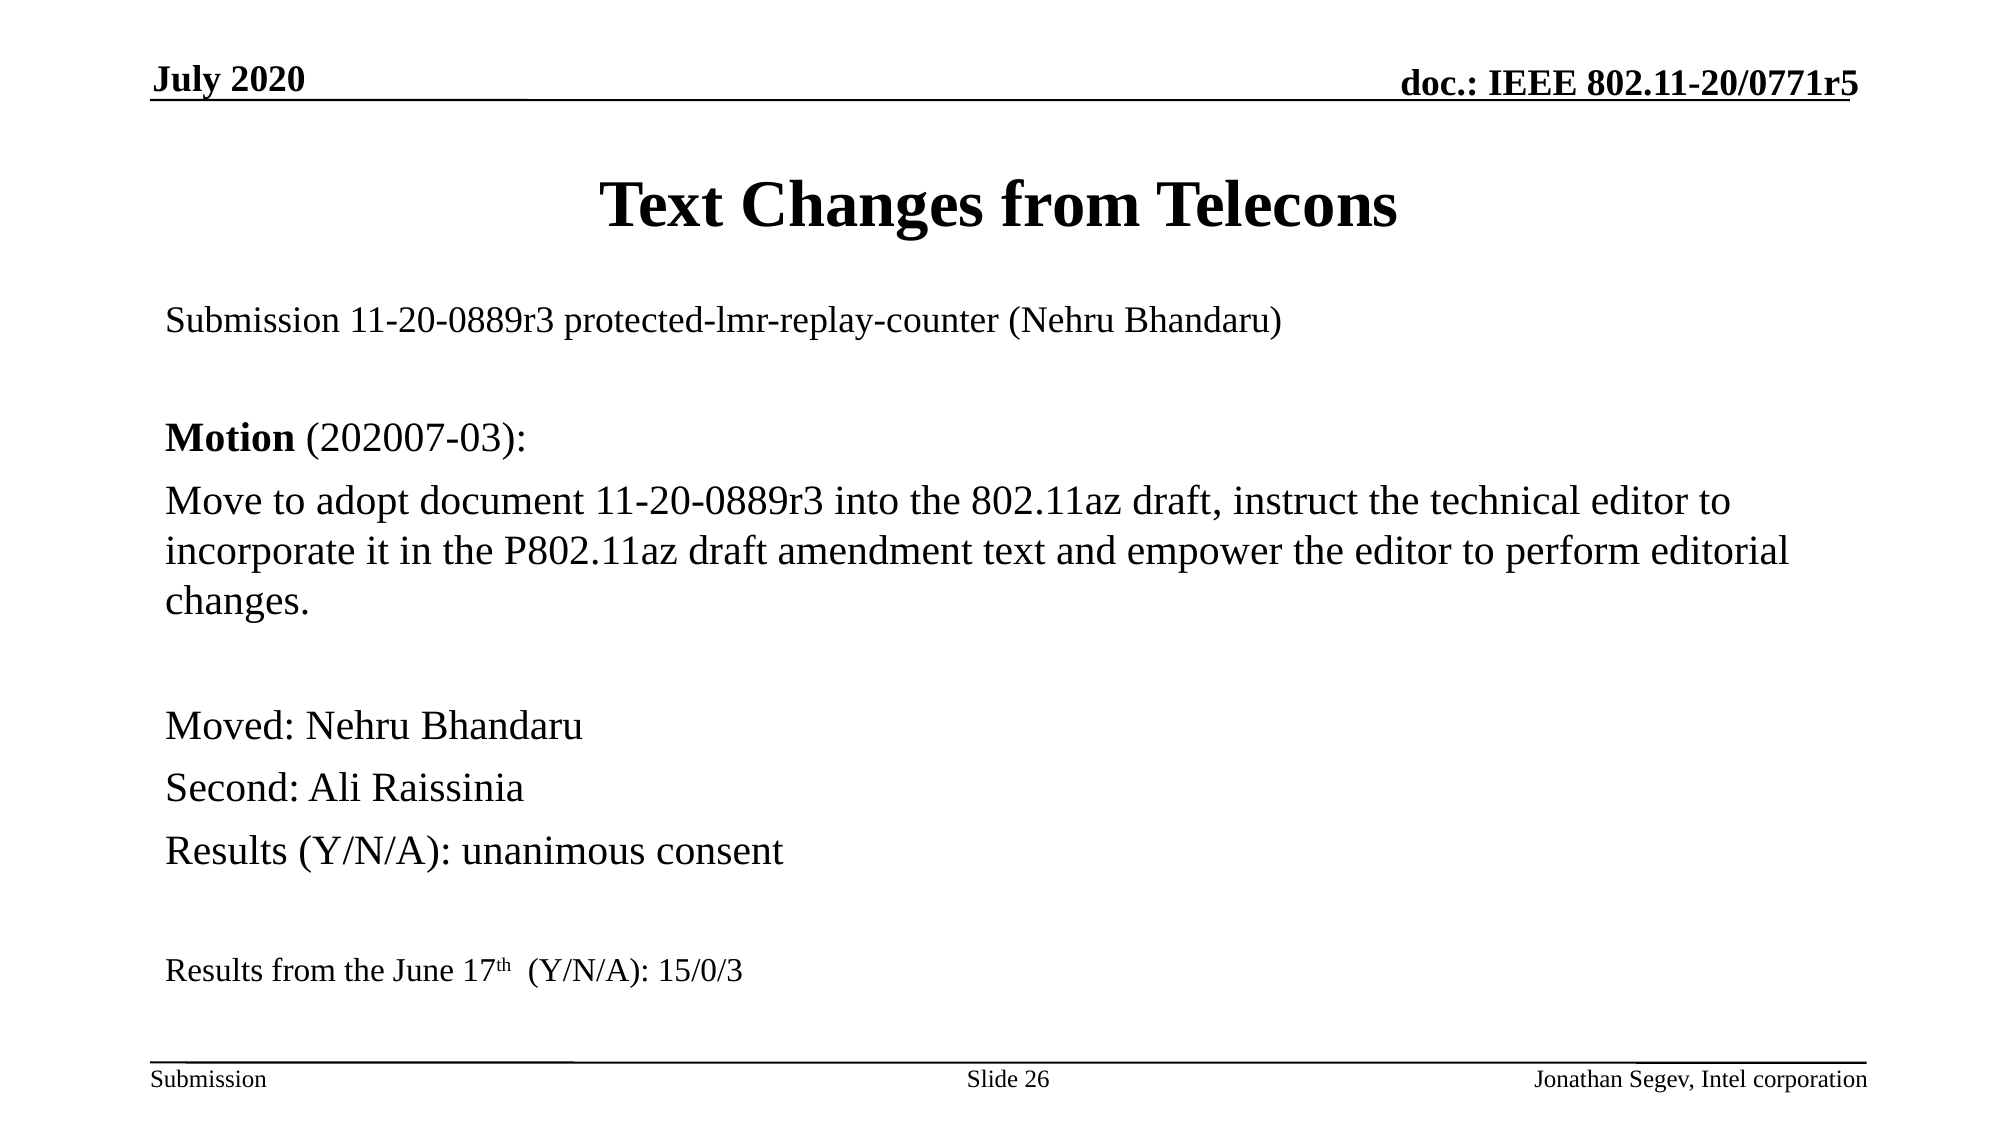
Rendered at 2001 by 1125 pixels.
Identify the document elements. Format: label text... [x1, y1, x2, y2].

list Submission 11-20-0889r3 protected-lmr-replay-counter (Nehru Bhandaru) Motion (202007-03): Move to adopt document 11-20-0889r3 into the 802.11az draft, instruct the technical editor to incorporate it in the P802.11az draft amendment text and empower the editor to perform editorial changes. Moved: Nehru Bhandaru Second: Ali Raissinia Results (Y/N/A): unanimous consent Results from the June 17th (Y/N/A): 15/0/3 [149, 286, 1850, 1000]
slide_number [152, 54, 563, 100]
footer Jonathan Segev, Intel corporation [1171, 1061, 1869, 1093]
slide_number Slide 26 [950, 1061, 1067, 1123]
title Text Changes from Telecons [149, 112, 1850, 286]
